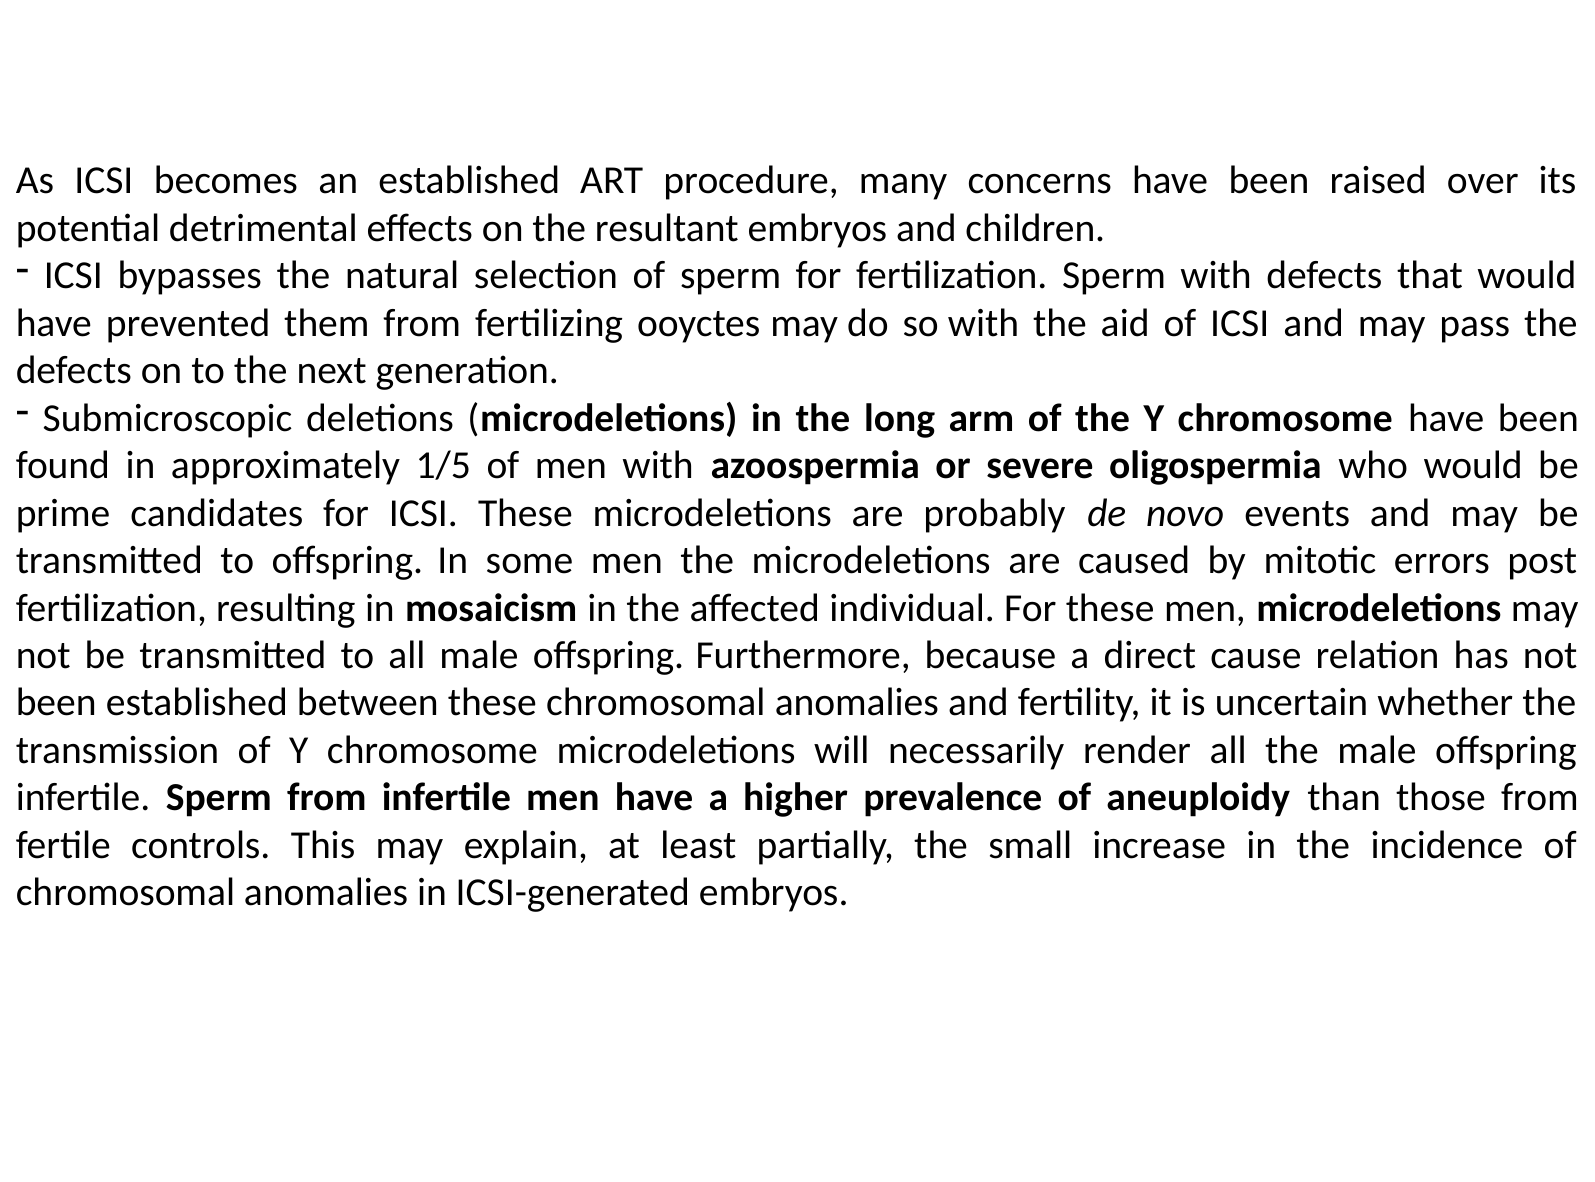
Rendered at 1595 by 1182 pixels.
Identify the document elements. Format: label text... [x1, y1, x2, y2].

text_box As ICSI becomes an established ART procedure, many concerns have been raised over its potential detrimental effects on the resultant embryos and children. ICSI bypasses the natural selection of sperm for fertilization. Sperm with defects that would have prevented them from fertilizing ooyctes may do so with the aid of ICSI and may pass the defects on to the next generation. Submicroscopic deletions (microdeletions) in the long arm of the Y chromosome have been found in approximately 1/5 of men with azoospermia or severe oligospermia who would be prime candidates for ICSI. These microdeletions are probably de novo events and may be transmitted to offspring. In some men the microdeletions are caused by mitotic errors post fertilization, resulting in mosaicism in the affected individual. For these men, microdeletions may not be transmitted to all male offspring. Furthermore, because a direct cause relation has not been established between these chromosomal anomalies and fertility, it is uncertain whether the transmission of Y chromosome microdeletions will necessarily render all the male offspring infertile. Sperm from infertile men have a higher prevalence of aneuploidy than those from fertile controls. This may explain, at least partially, the small increase in the incidence of chromosomal anomalies in ICSI-generated embryos. [0, 146, 1595, 922]
